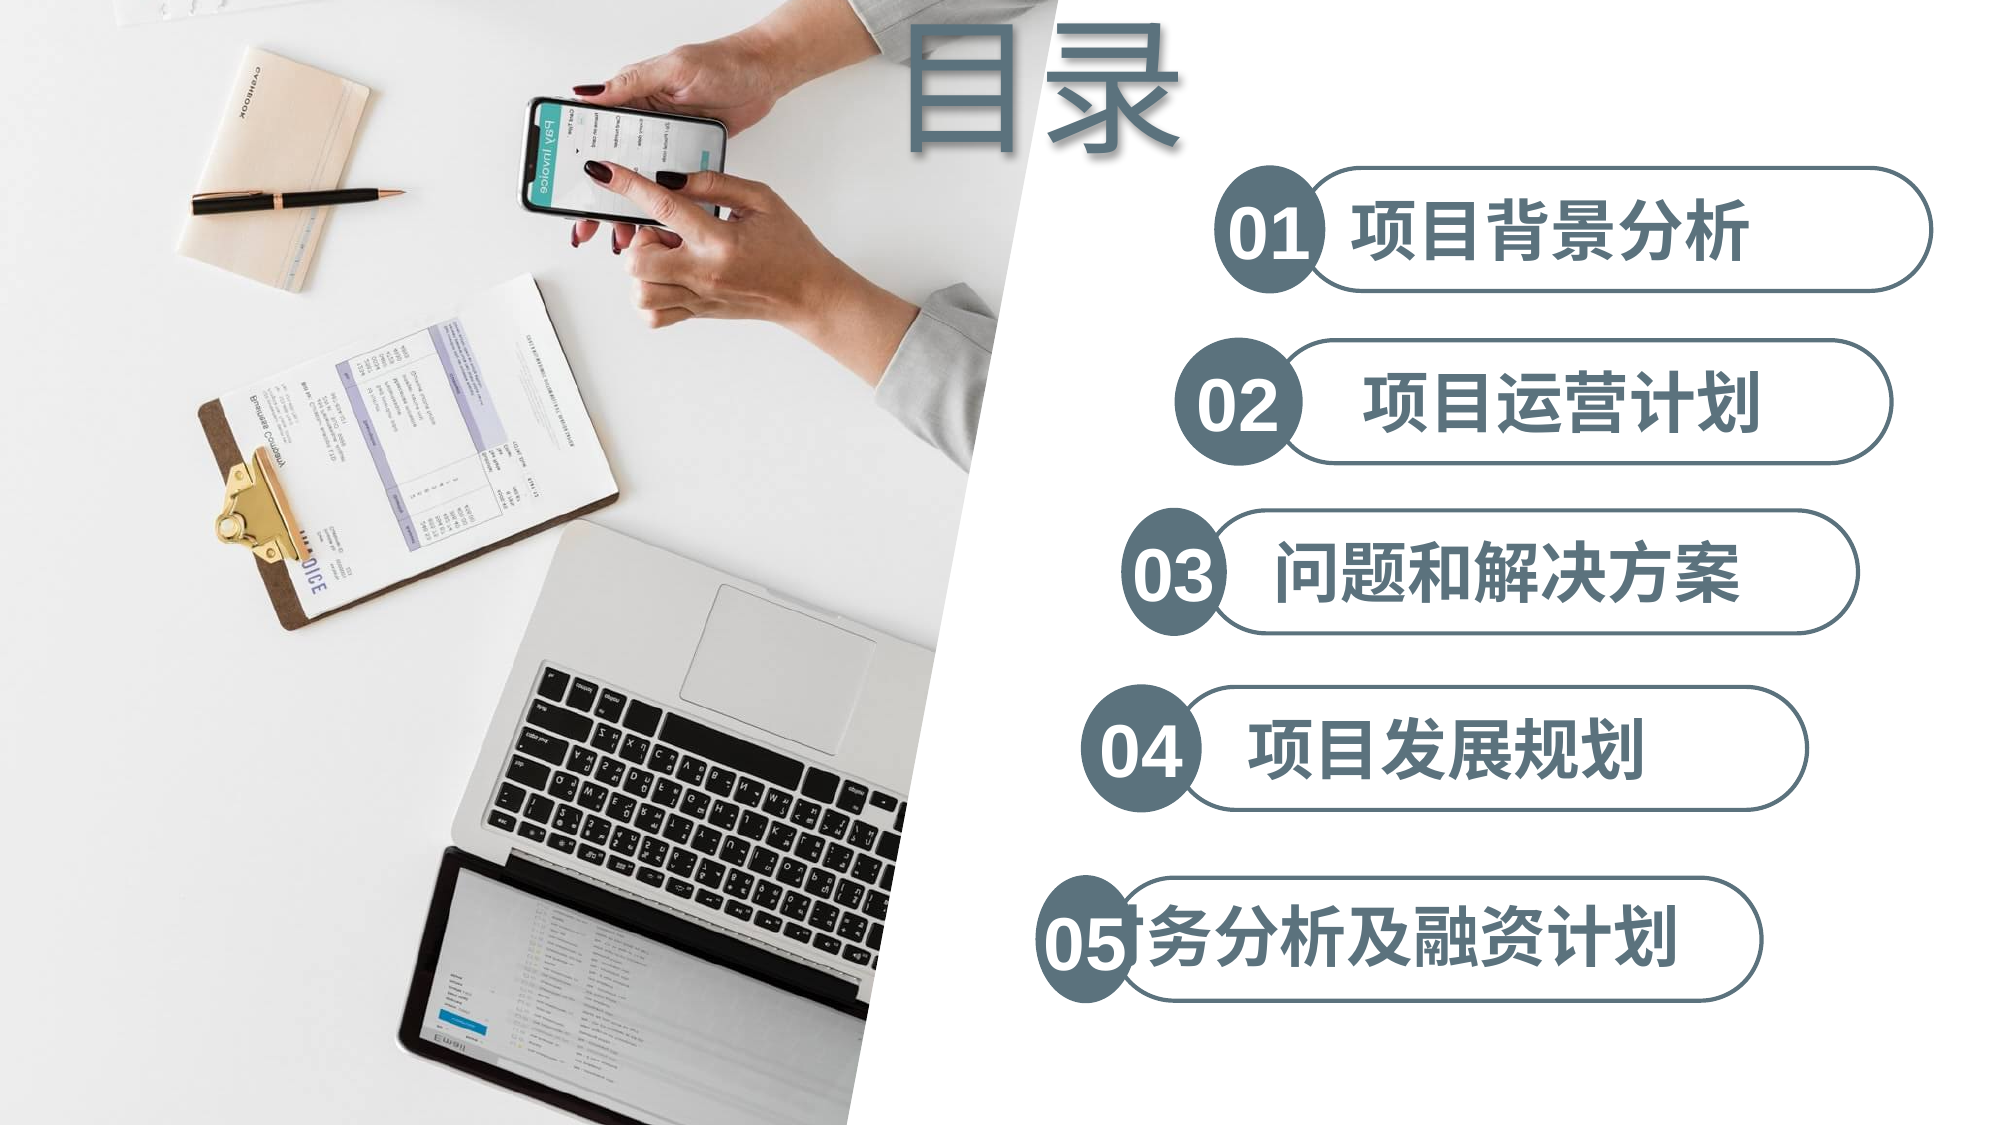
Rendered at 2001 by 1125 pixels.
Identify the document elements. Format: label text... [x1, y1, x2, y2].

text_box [1080, 684, 1808, 813]
picture [0, 0, 1092, 1125]
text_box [1113, 507, 1858, 636]
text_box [1174, 337, 1892, 466]
text_box 目录 [837, 23, 1238, 141]
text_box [1035, 875, 1762, 1004]
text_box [1214, 165, 1932, 294]
